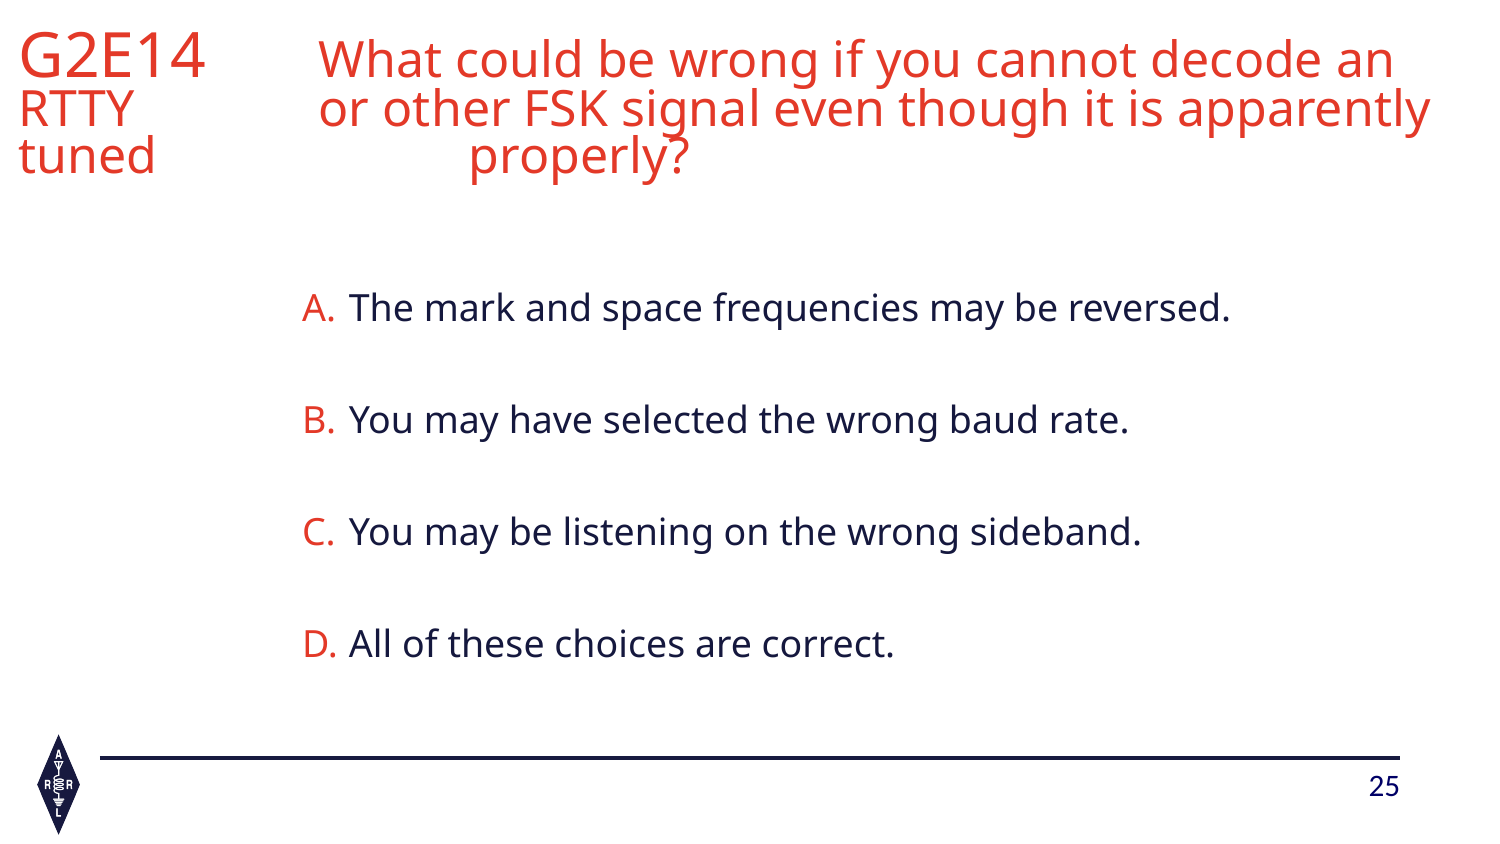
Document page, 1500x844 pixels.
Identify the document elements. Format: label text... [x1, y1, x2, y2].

slide_number 25 [1302, 761, 1400, 807]
title G2E14 What could be wrong if you cannot decode an RTTY or other FSK signal even though it is apparently tuned properly? [18, 37, 1478, 209]
list The mark and space frequencies may be reversed. You may have selected the wrong baud rate. You may be listening on the wrong sideband. All of these choices are correct. [302, 282, 1250, 746]
picture [37, 734, 80, 835]
